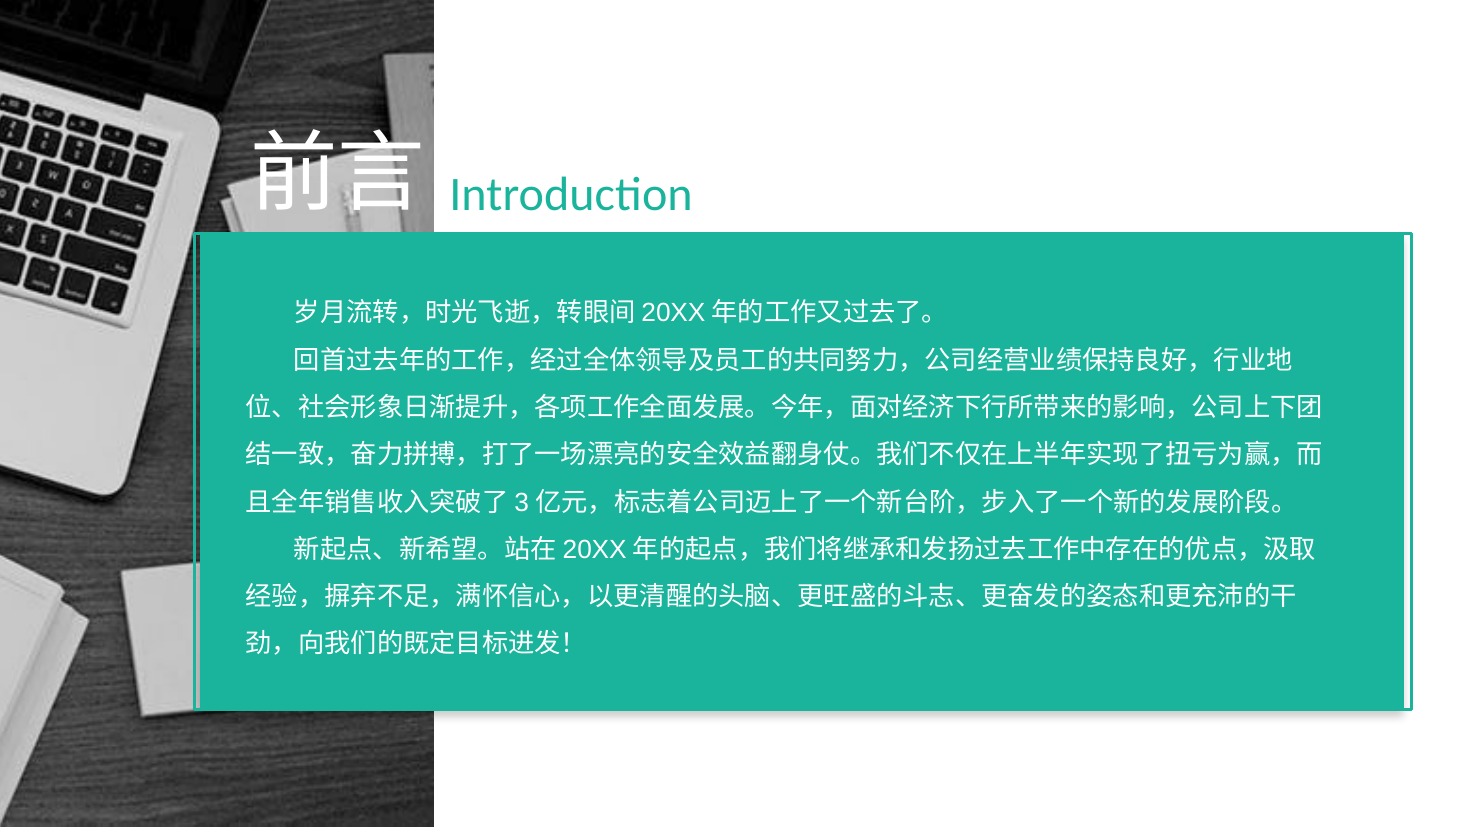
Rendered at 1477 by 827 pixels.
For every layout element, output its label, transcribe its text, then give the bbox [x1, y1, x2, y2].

text_box Introduction [434, 154, 709, 229]
picture [0, 0, 434, 827]
text_box 前言 [434, 107, 442, 154]
text_box [434, 233, 1412, 710]
text_box 岁月流转，时光飞逝，转眼间20XX年的工作又过去了。 回首过去年的工作，经过全体领导及员工的共同努力，公司经营业绩保持良好，行业地位、社会形象日渐提升，各项工作全面发展。今年，面对经济下行所带来的影响，公司上下团结一致，奋力拼搏，打了一场漂亮的安全效益翻身仗。我们不仅在上半年实现了扭亏为赢，而且全年销售收入突破了3亿元，标志着公司迈上了一个新台阶，步入了一个新的发展阶段。 新起点、新希望。站在20XX年的起点，我们将继承和发扬过去工作中存在的优点，汲取经验，摒弃不足，满怀信心，以更清醒的头脑、更旺盛的斗志、更奋发的姿态和更充沛的干劲，向我们的既定目标进发！ [434, 273, 1338, 665]
text_box [436, 0, 1477, 827]
